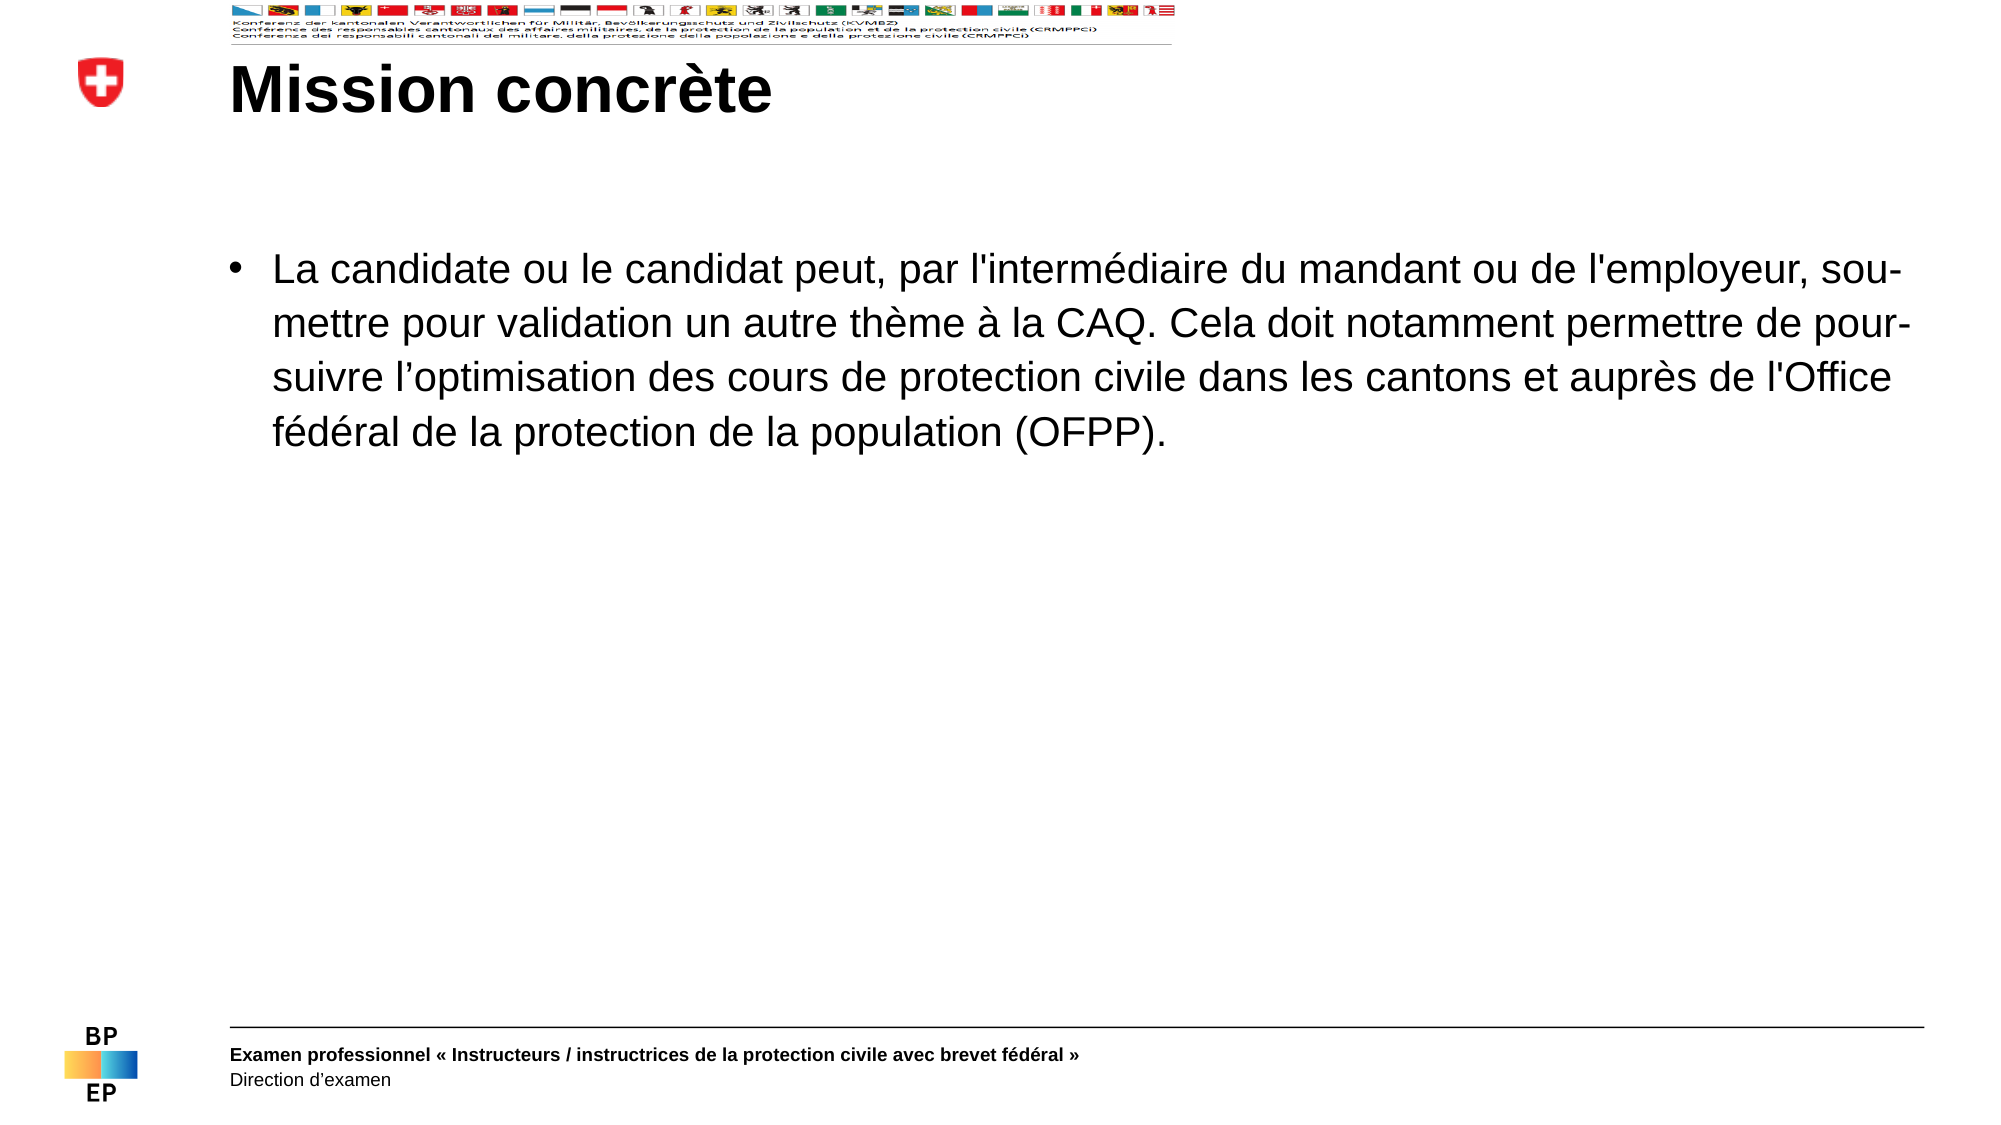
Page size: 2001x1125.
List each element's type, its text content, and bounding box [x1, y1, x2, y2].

footer Examen professionnel « Instructeurs / instructrices de la protection civile avec brevet fédéral » Direction d’examen [229, 1040, 1177, 1088]
picture [229, 4, 1175, 46]
title Mission concrète [229, 50, 1922, 199]
list La candidate ou le candidat peut, par l'intermédiaire du mandant ou de l'employeur, sou-mettre pour validation un autre thème à la CAQ. Cela doit notamment permettre de pour-suivre l’optimisation des cours de protection civile dans les cantons et auprès de l'Office fédéral de la protection de la population (OFPP). [228, 237, 1922, 981]
picture [61, 1021, 140, 1106]
